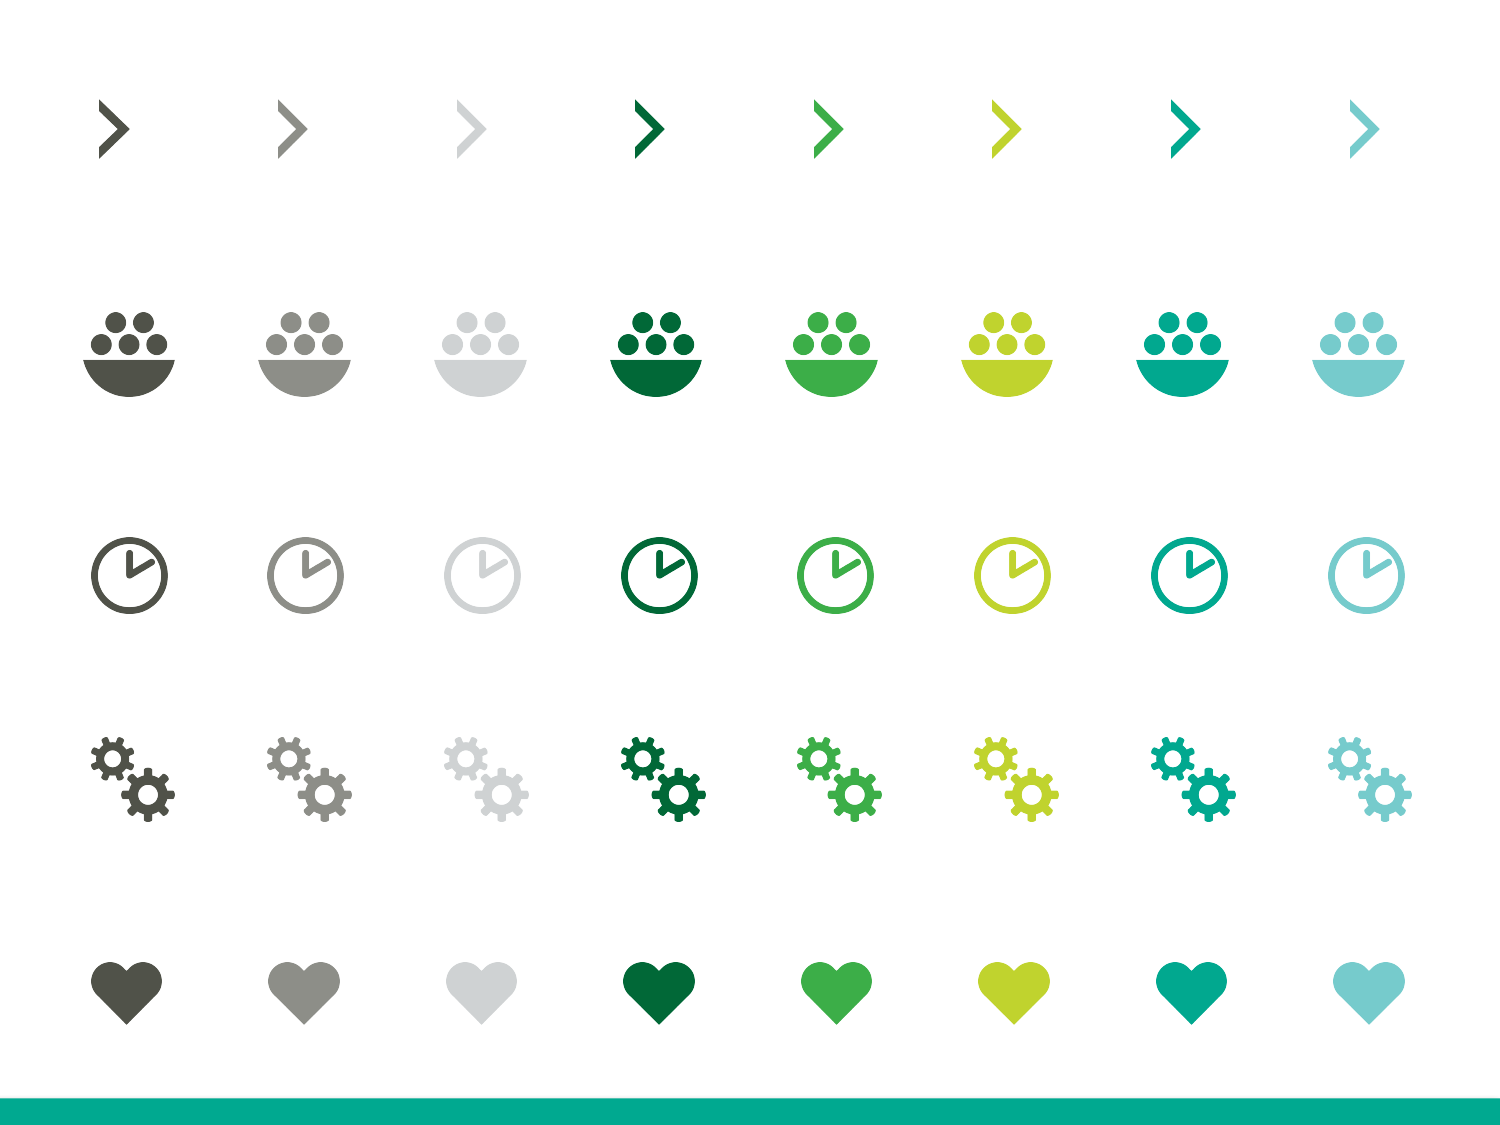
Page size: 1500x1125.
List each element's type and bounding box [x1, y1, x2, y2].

picture [1333, 962, 1405, 1025]
picture [800, 962, 872, 1025]
picture [258, 312, 351, 397]
picture [99, 99, 130, 159]
picture [1171, 99, 1201, 159]
picture [268, 962, 340, 1025]
picture [620, 537, 698, 614]
picture [785, 312, 878, 397]
picture [1327, 537, 1405, 614]
picture [1155, 962, 1227, 1025]
picture [90, 537, 168, 614]
picture [82, 312, 176, 397]
picture [814, 99, 844, 159]
picture [90, 737, 176, 822]
picture [444, 737, 529, 822]
picture [267, 737, 352, 822]
picture [623, 962, 695, 1025]
picture [444, 537, 521, 614]
picture [797, 537, 875, 614]
picture [960, 312, 1054, 397]
picture [797, 737, 882, 822]
text_box [0, 1098, 1500, 1125]
picture [90, 962, 162, 1025]
picture [456, 99, 487, 159]
picture [620, 737, 706, 822]
picture [1349, 99, 1380, 159]
picture [1151, 537, 1228, 614]
picture [609, 312, 702, 397]
picture [992, 99, 1023, 159]
picture [978, 962, 1050, 1025]
picture [434, 312, 527, 397]
picture [278, 99, 308, 159]
picture [635, 99, 666, 159]
picture [1327, 737, 1413, 822]
picture [974, 537, 1051, 614]
picture [1151, 737, 1236, 822]
picture [974, 737, 1059, 822]
picture [445, 962, 517, 1025]
picture [1136, 312, 1229, 397]
picture [267, 537, 345, 614]
picture [1312, 312, 1405, 397]
